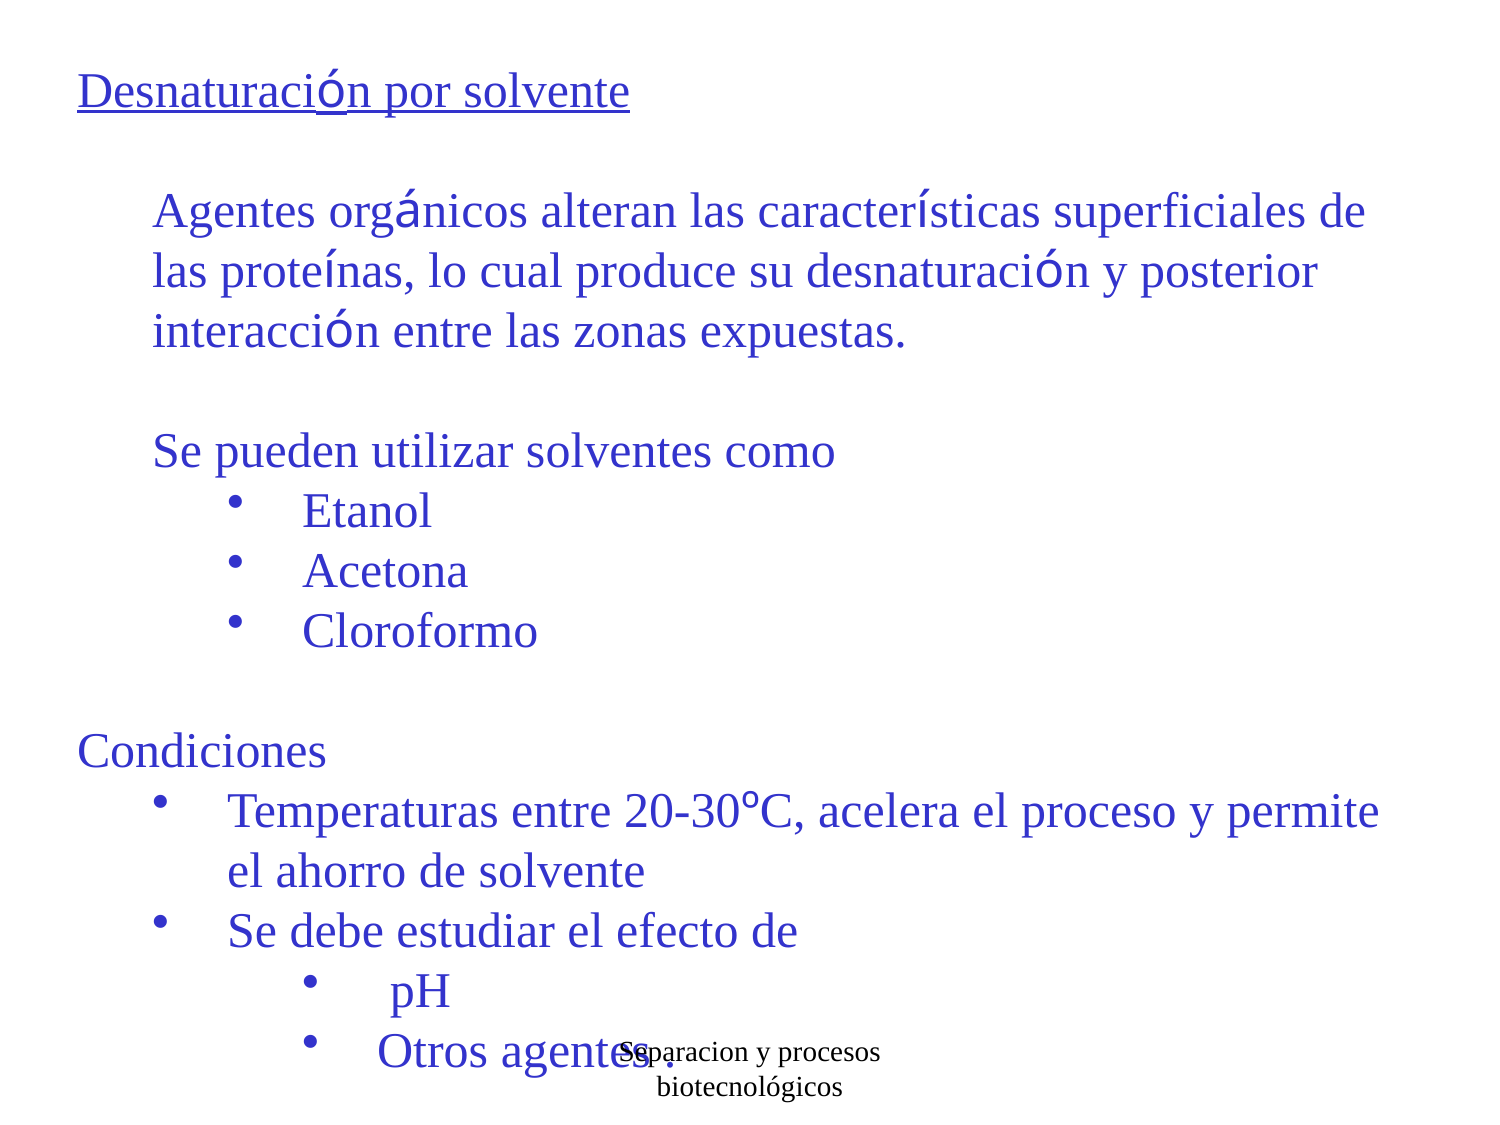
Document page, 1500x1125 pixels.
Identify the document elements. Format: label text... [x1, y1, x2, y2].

footer Separacion y procesos biotecnológicos [512, 1024, 988, 1101]
text_box Desnaturación por solvente Agentes orgánicos alteran las características superficiales de las proteínas, lo cual produce su desnaturación y posterior interacción entre las zonas expuestas. Se pueden utilizar solventes como Etanol Acetona Cloroformo Condiciones Temperaturas entre 20-30ºC, acelera el proceso y permite el ahorro de solvente Se debe estudiar el efecto de pH Otros agentes . [62, 49, 1413, 1085]
